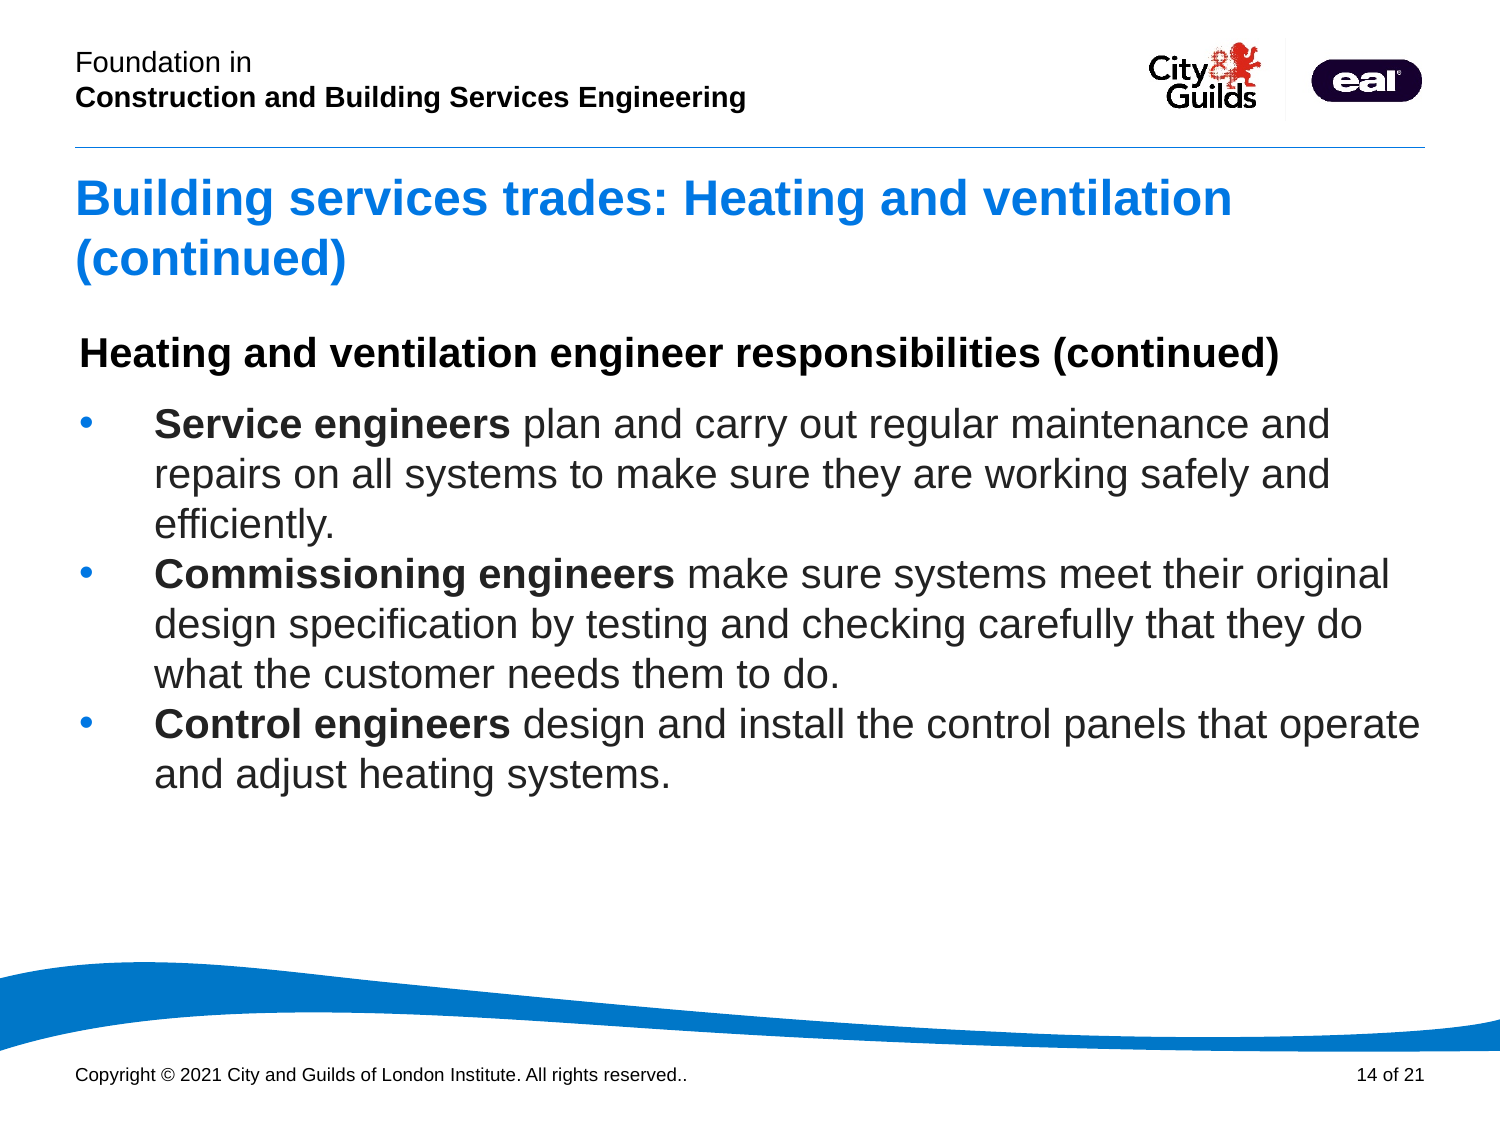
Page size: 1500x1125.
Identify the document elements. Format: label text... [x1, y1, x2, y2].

title Building services trades: Heating and ventilation (continued) [74, 165, 1426, 229]
list Heating and ventilation engineer responsibilities (continued) Service engineers plan and carry out regular maintenance and repairs on all systems to make sure they are working safely and efficiently. Commissioning engineers make sure systems meet their original design specification by testing and checking carefully that they do what the customer needs them to do. Control engineers design and install the control panels that operate and adjust heating systems. [78, 326, 1430, 1024]
picture [1149, 38, 1422, 121]
